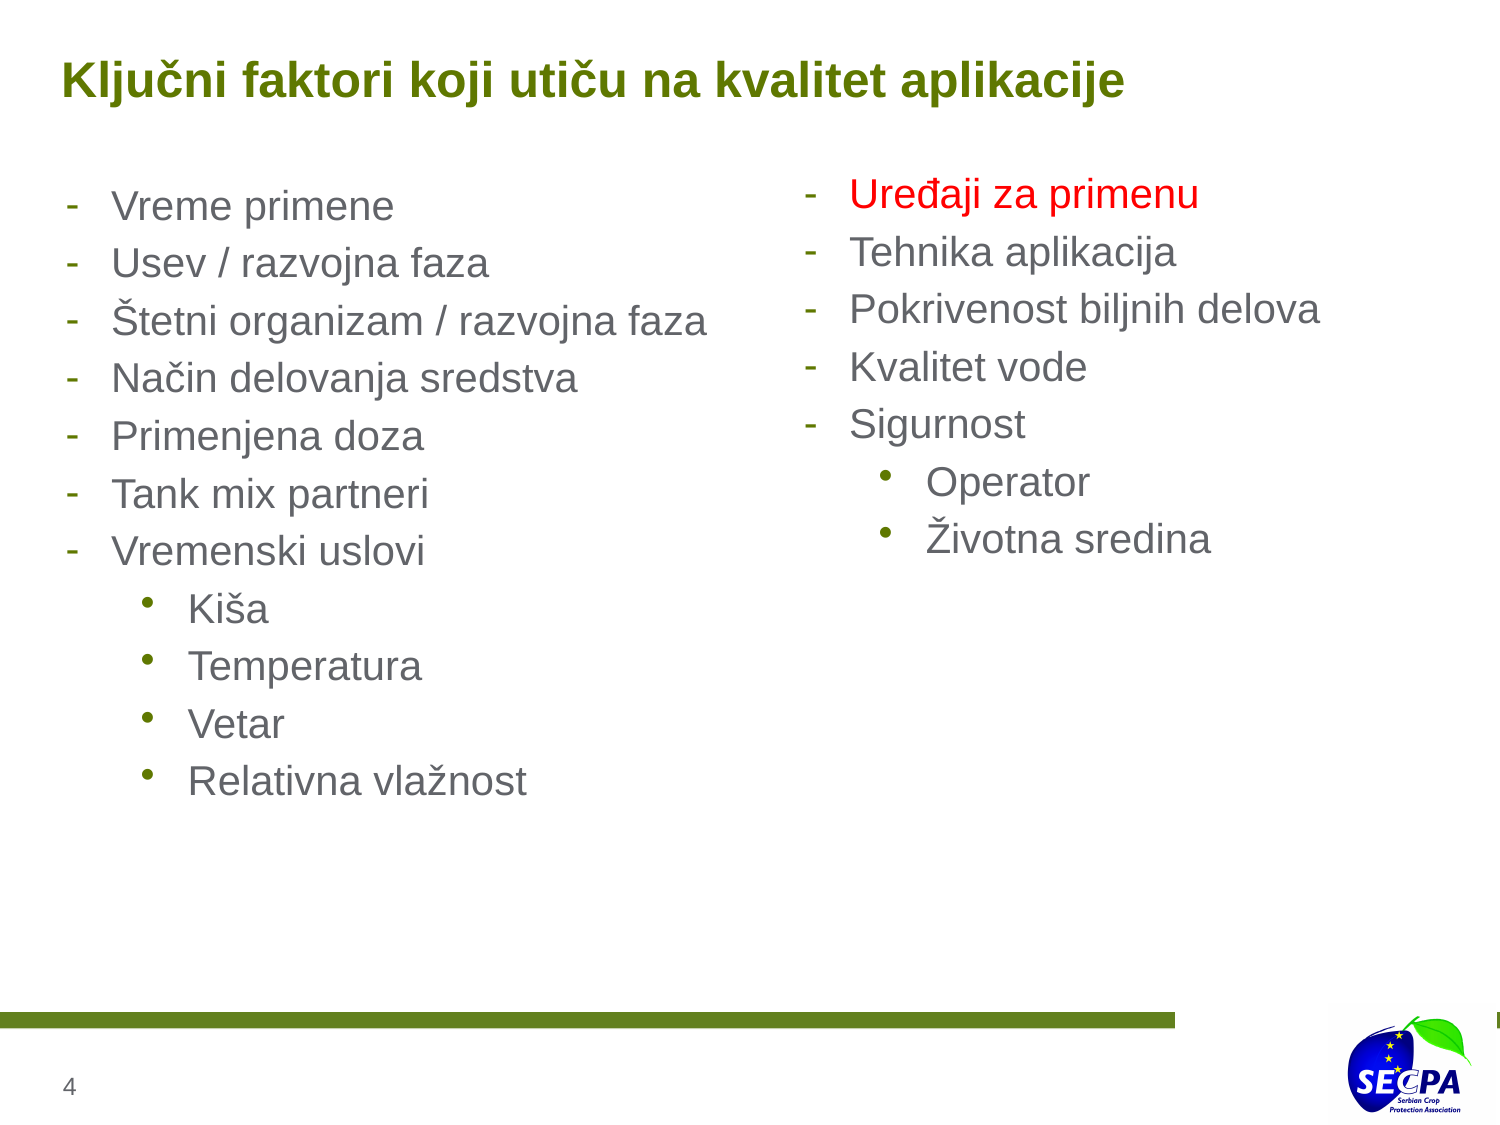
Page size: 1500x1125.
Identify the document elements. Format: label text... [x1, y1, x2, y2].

list Uređaji za primenu Tehnika aplikacija Pokrivenost biljnih delova Kvalitet vode Sigurnost Operator Životna sredina [738, 172, 1422, 957]
list Vreme primene Usev / razvojna faza Štetni organizam / razvojna faza Način delovanja sredstva Primenjena doza Tank mix partneri Vremenski uslovi Kiša Temperatura Vetar Relativna vlažnost [0, 184, 766, 969]
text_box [1174, 1002, 1498, 1125]
title Ključni faktori koji utiču na kvalitet aplikacije [61, 14, 1448, 148]
picture [0, 1012, 1174, 1125]
